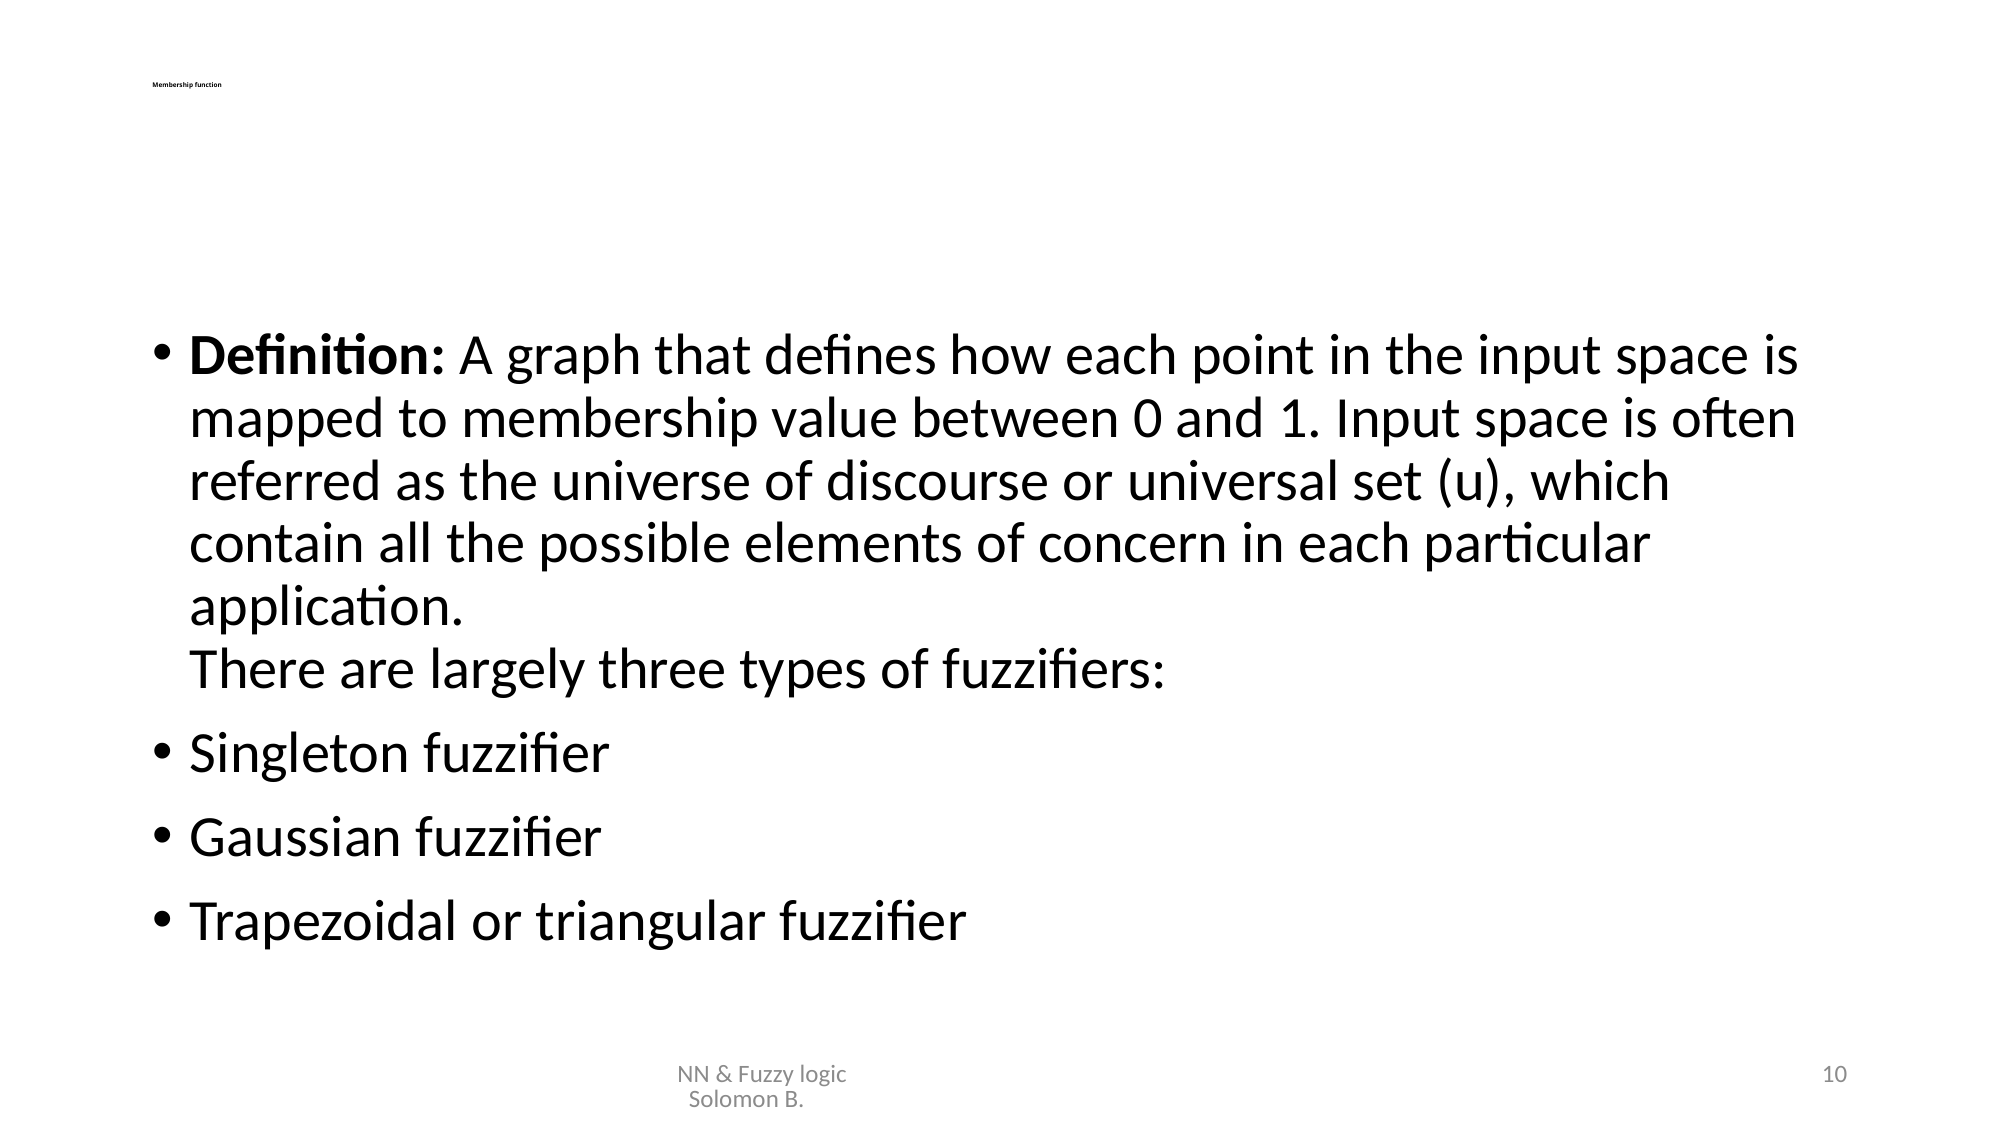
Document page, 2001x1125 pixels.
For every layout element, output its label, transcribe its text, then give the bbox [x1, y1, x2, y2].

slide_number 10 [1412, 1042, 1863, 1103]
title Membership function [137, 59, 1863, 113]
list Definition: A graph that defines how each point in the input space is mapped to membership value between 0 and 1. Input space is often referred as the universe of discourse or universal set (u), which contain all the possible elements of concern in each particular application. There are largely three types of fuzzifiers: Singleton fuzzifier Gaussian fuzzifier Trapezoidal or triangular fuzzifier [137, 141, 1863, 1014]
footer NN & Fuzzy logic Solomon B. [662, 1042, 1338, 1103]
